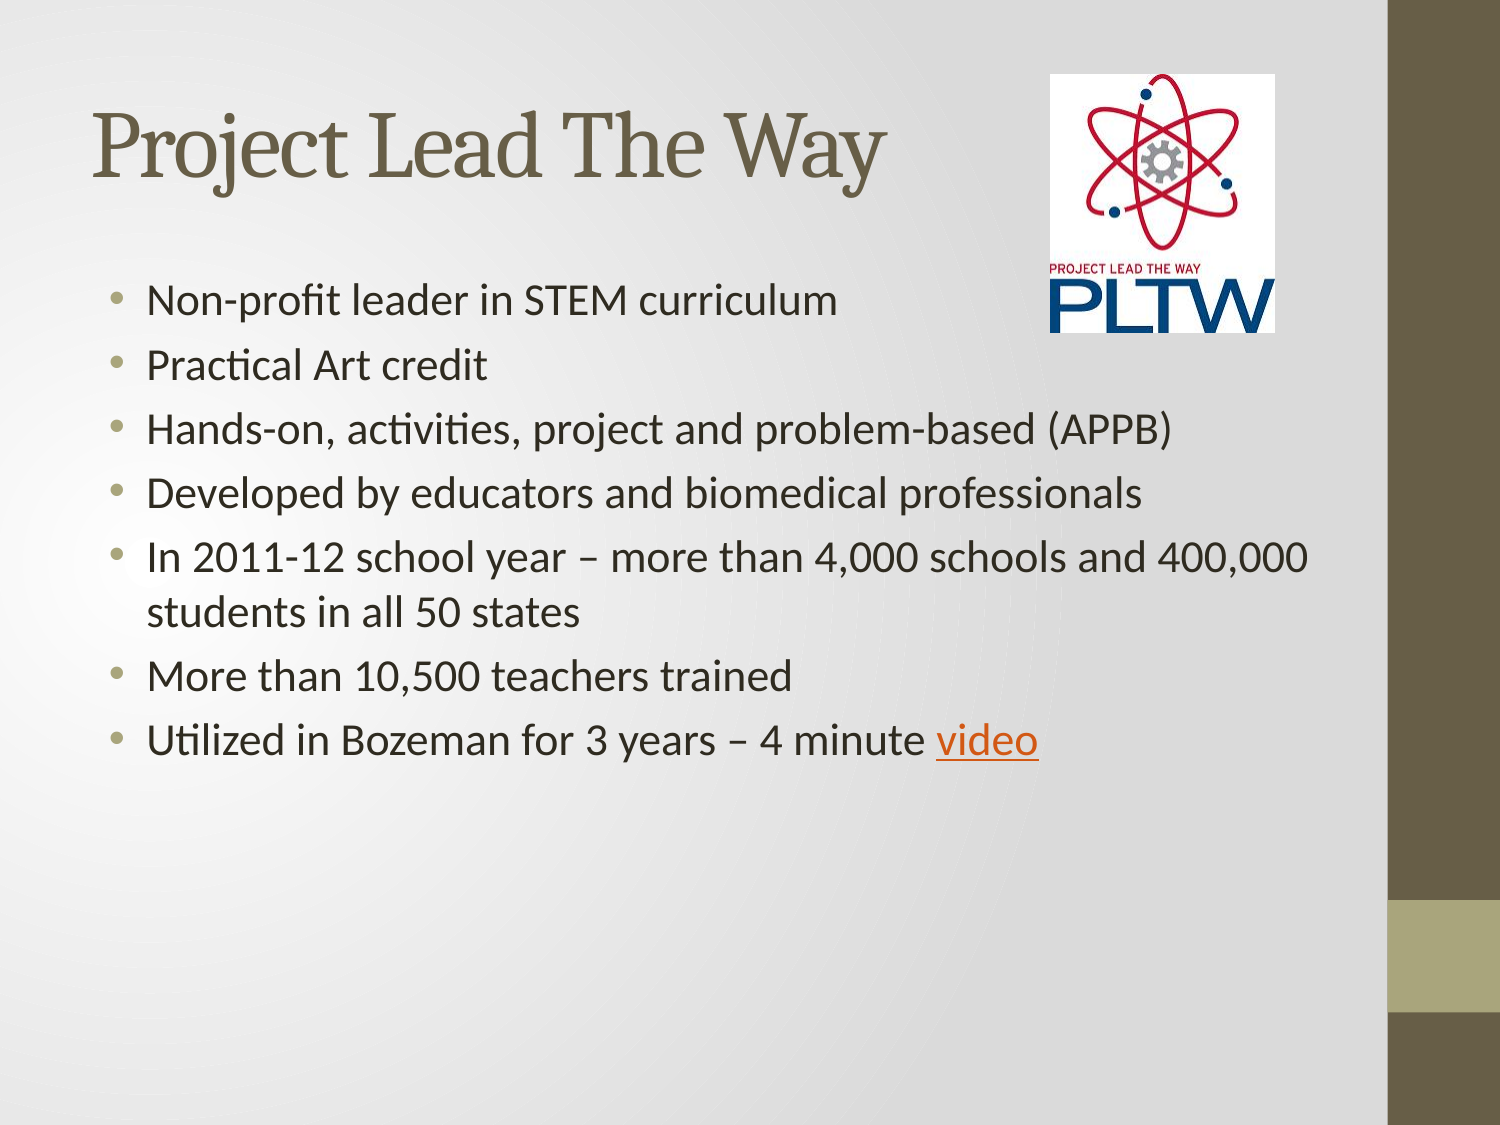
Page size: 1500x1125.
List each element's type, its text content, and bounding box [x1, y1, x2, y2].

list Non-profit leader in STEM curriculum Practical Art credit Hands-on, activities, project and problem-based (APPB) Developed by educators and biomedical professionals In 2011-12 school year – more than 4,000 schools and 400,000 students in all 50 states More than 10,500 teachers trained Utilized in Bozeman for 3 years – 4 minute video [74, 262, 1326, 1051]
title Project Lead The Way [75, 45, 1325, 233]
picture [1049, 74, 1276, 334]
